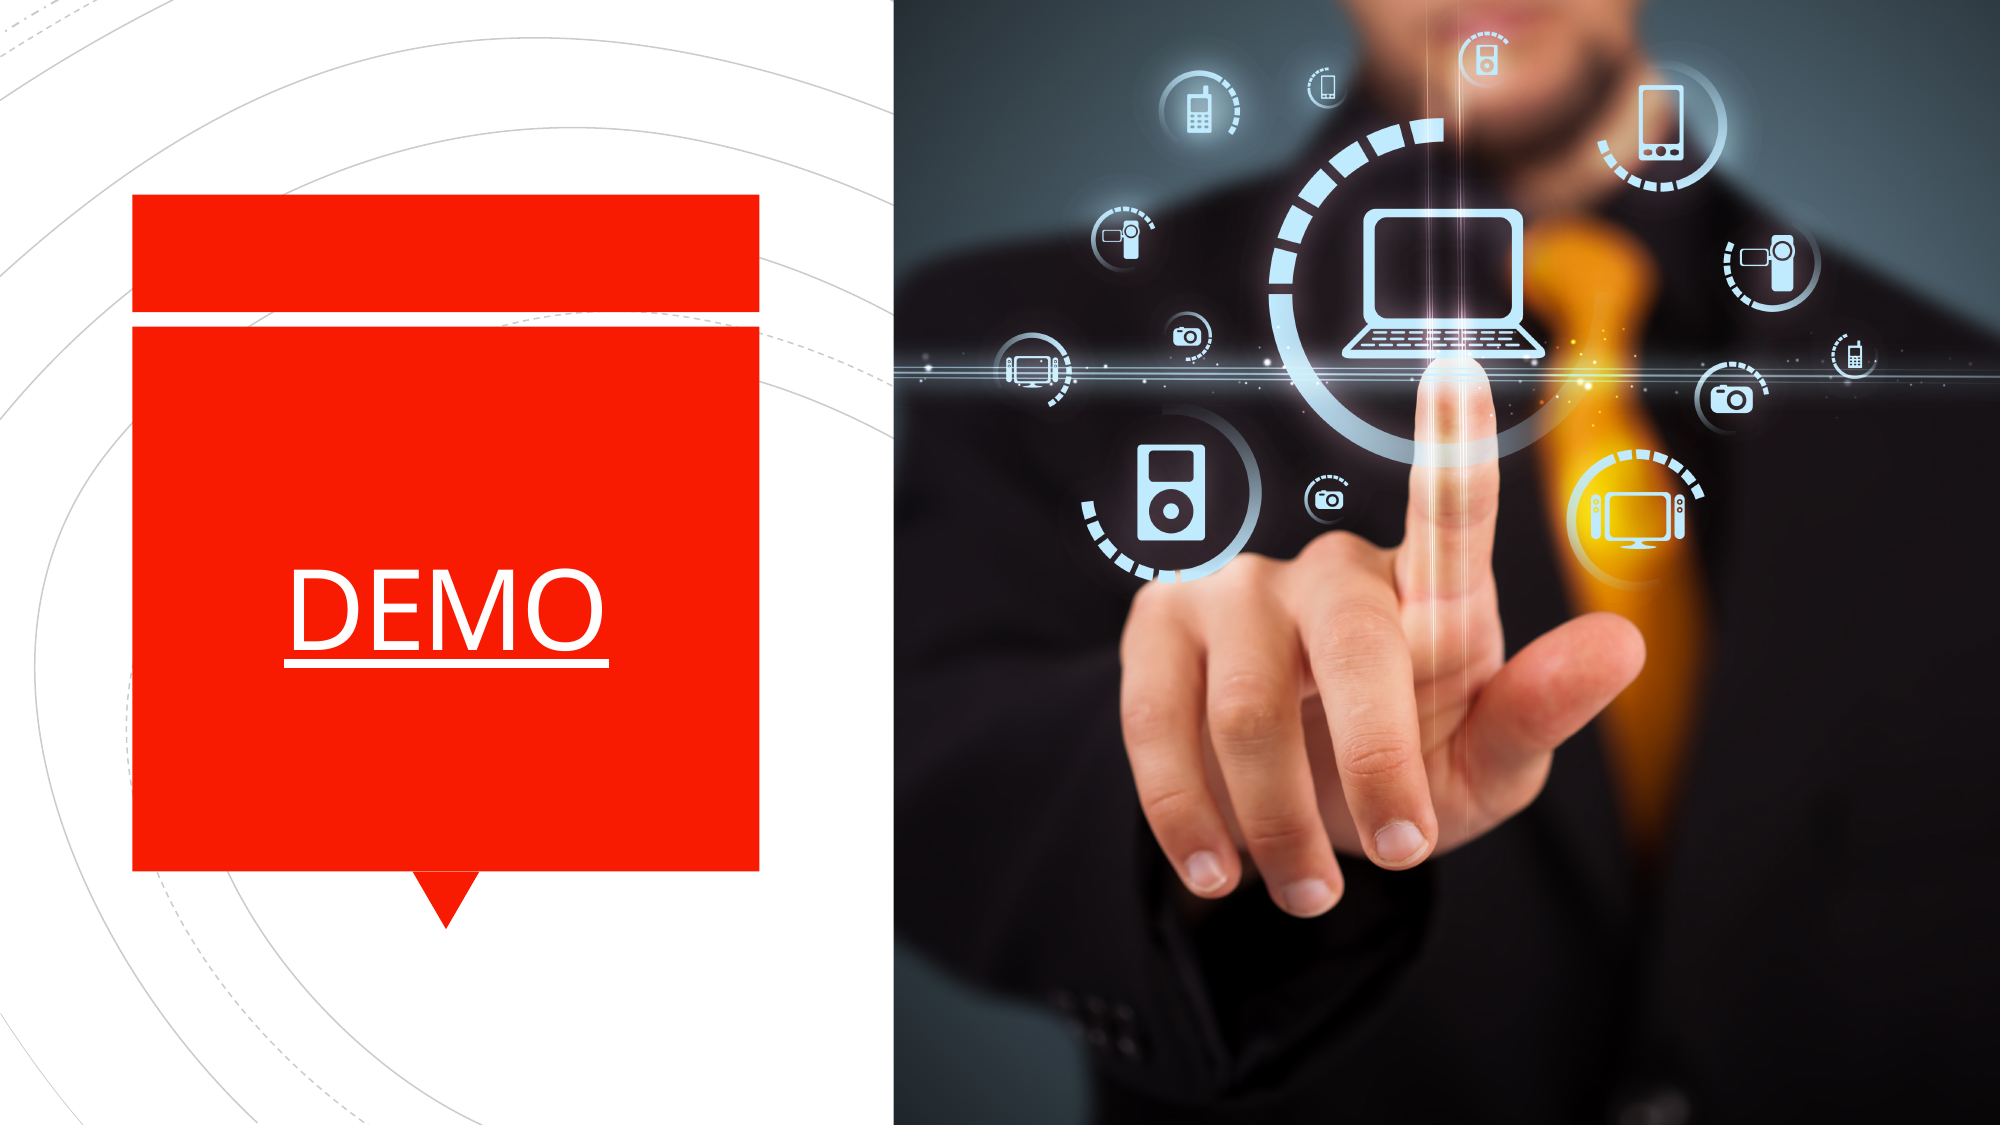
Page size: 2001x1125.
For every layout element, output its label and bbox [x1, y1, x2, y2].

text_box [0, 0, 893, 1125]
picture [893, 0, 2000, 1125]
text_box [132, 194, 760, 930]
